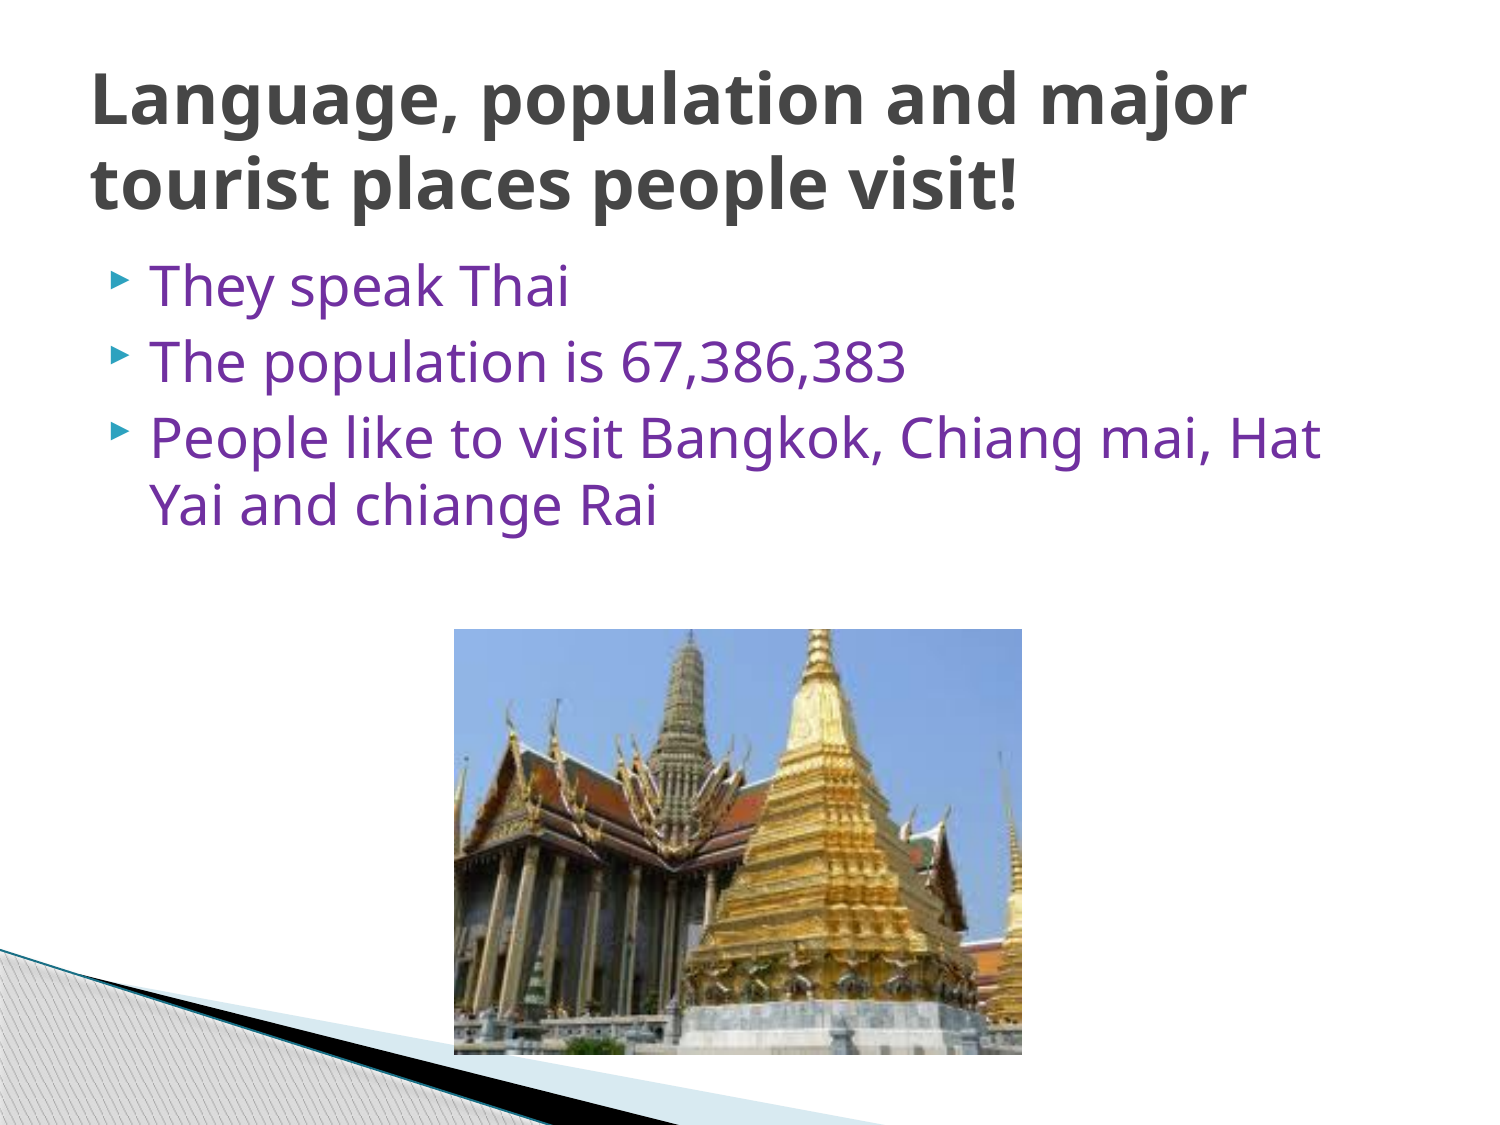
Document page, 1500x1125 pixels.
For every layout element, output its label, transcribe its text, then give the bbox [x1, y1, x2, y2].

picture [454, 629, 1022, 1055]
title Language, population and major tourist places people visit! [75, 45, 1425, 233]
list They speak Thai The population is 67,386,383 People like to visit Bangkok, Chiang mai, Hat Yai and chiange Rai [75, 243, 1425, 986]
